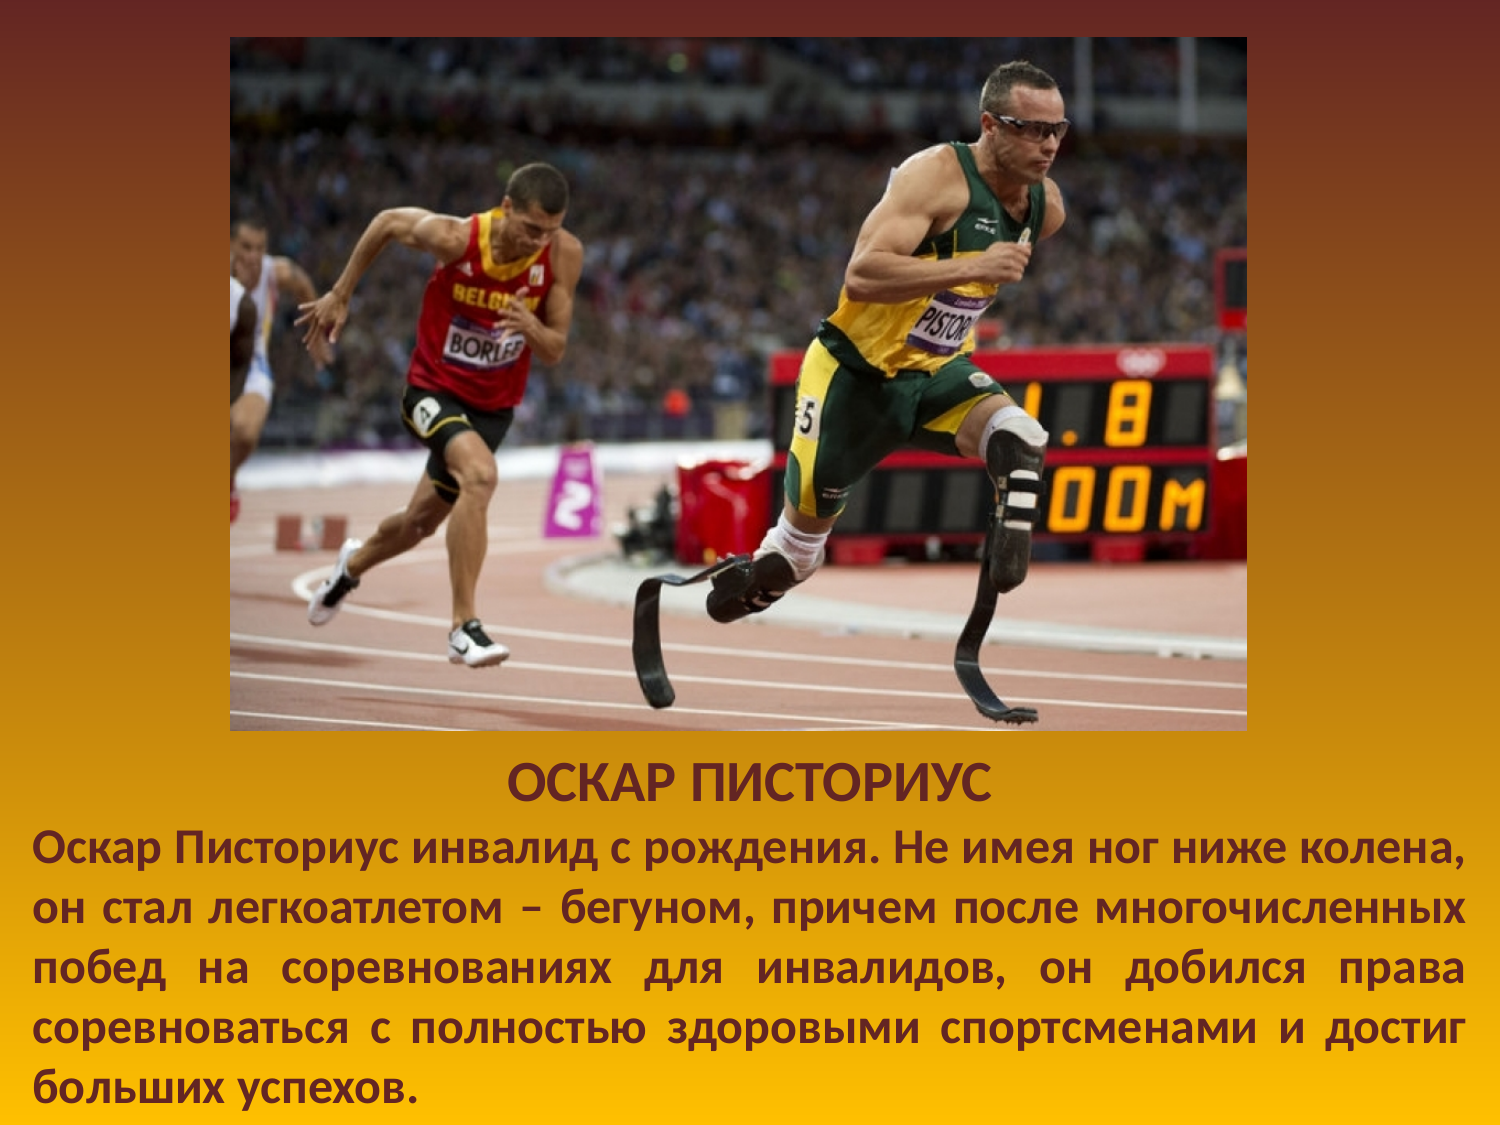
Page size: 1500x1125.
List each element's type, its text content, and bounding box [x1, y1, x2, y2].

picture [229, 37, 1247, 732]
text_box ОСКАР ПИСТОРИУС Оскар Писториус инвалид с рождения. Не имея ног ниже колена, он стал легкоатлетом – бегуном, причем после многочисленных побед на соревнованиях для инвалидов, он добился права соревноваться с полностью здоровыми спортсменами и достиг больших успехов. [17, 736, 1483, 1121]
